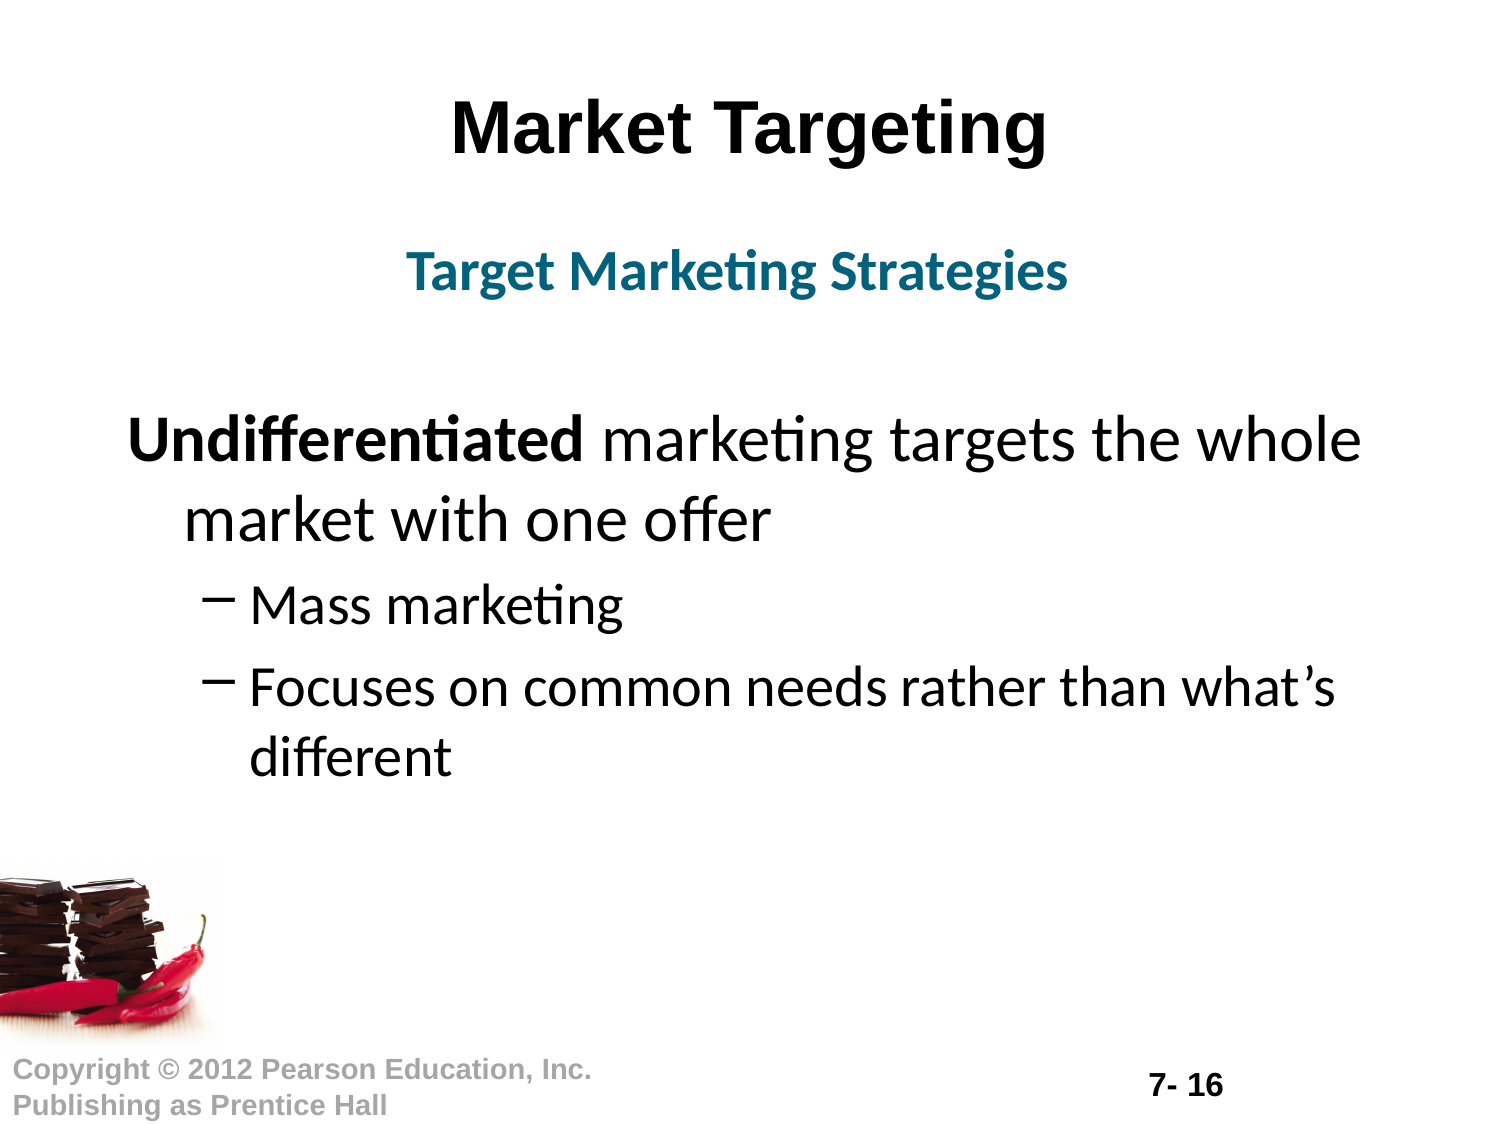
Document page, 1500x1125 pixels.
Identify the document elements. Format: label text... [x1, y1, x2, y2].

title Market Targeting [112, 37, 1388, 226]
list Undifferentiated marketing targets the whole market with one offer Mass marketing Focuses on common needs rather than what’s different [112, 387, 1388, 1063]
list Target Marketing Strategies [149, 224, 1326, 288]
picture [0, 862, 112, 1050]
